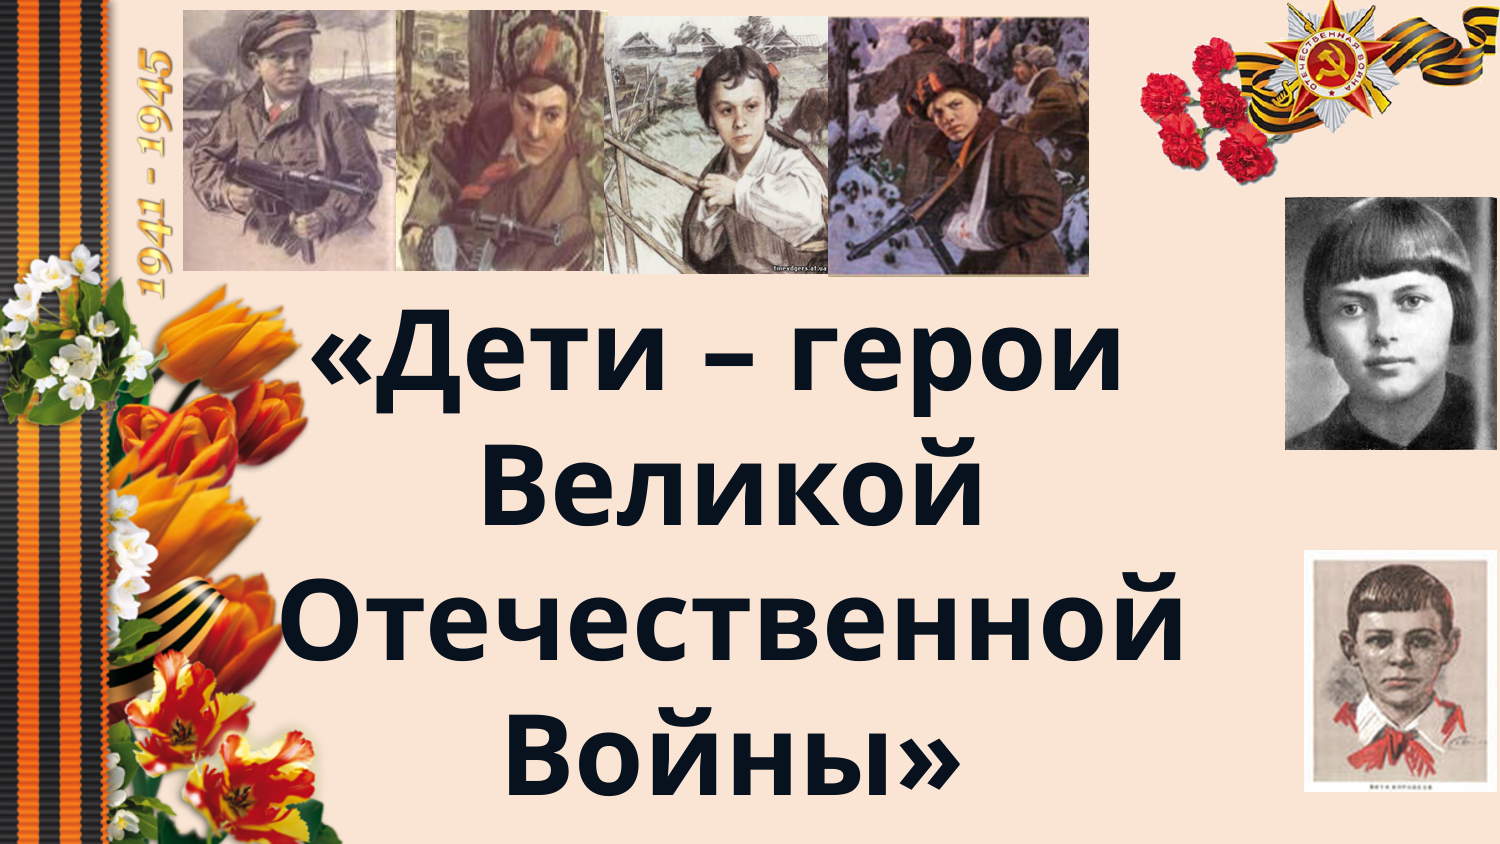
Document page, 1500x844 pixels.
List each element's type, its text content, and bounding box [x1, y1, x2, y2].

picture [1303, 550, 1498, 792]
picture [0, 0, 1089, 844]
text_box «Дети – герои Великой Отечественной Войны» [100, 270, 1365, 825]
picture [1139, 0, 1500, 187]
picture [1284, 197, 1498, 450]
